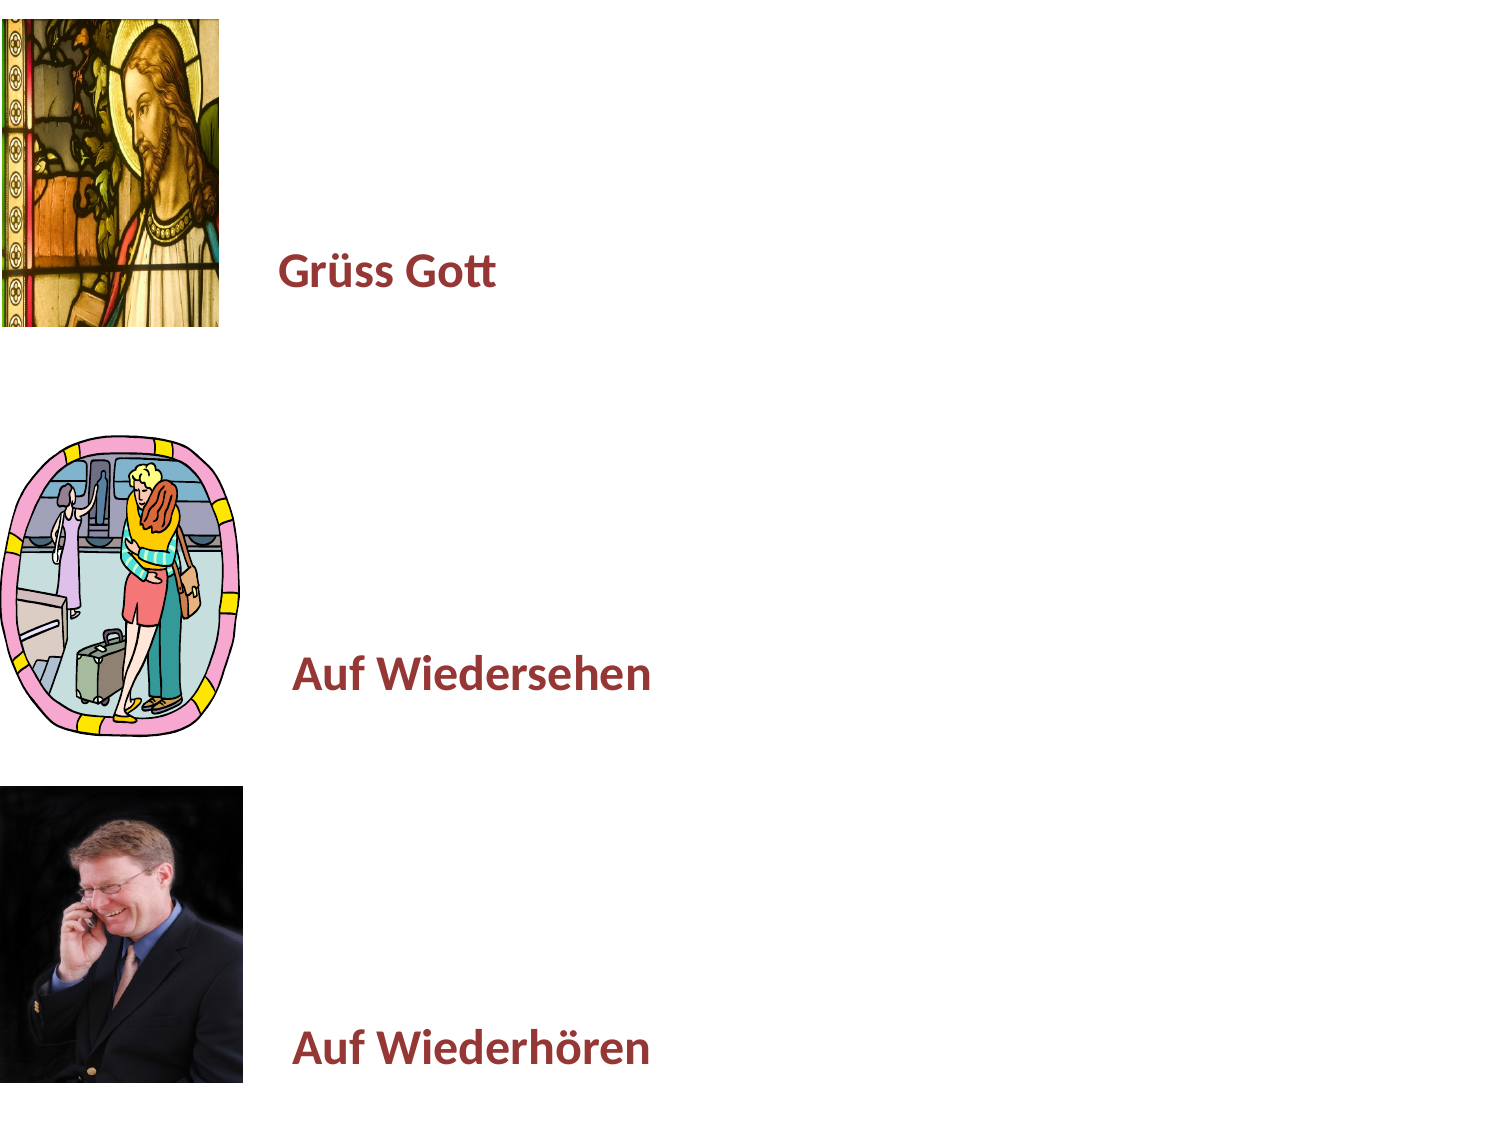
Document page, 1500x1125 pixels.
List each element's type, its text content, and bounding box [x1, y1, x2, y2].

picture [0, 786, 243, 1083]
text_box Auf Wiederhören [277, 1006, 703, 1082]
text_box Auf Wiedersehen [277, 633, 739, 709]
text_box Grüss Gott [224, 230, 632, 305]
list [2, 18, 219, 327]
picture [0, 432, 243, 740]
